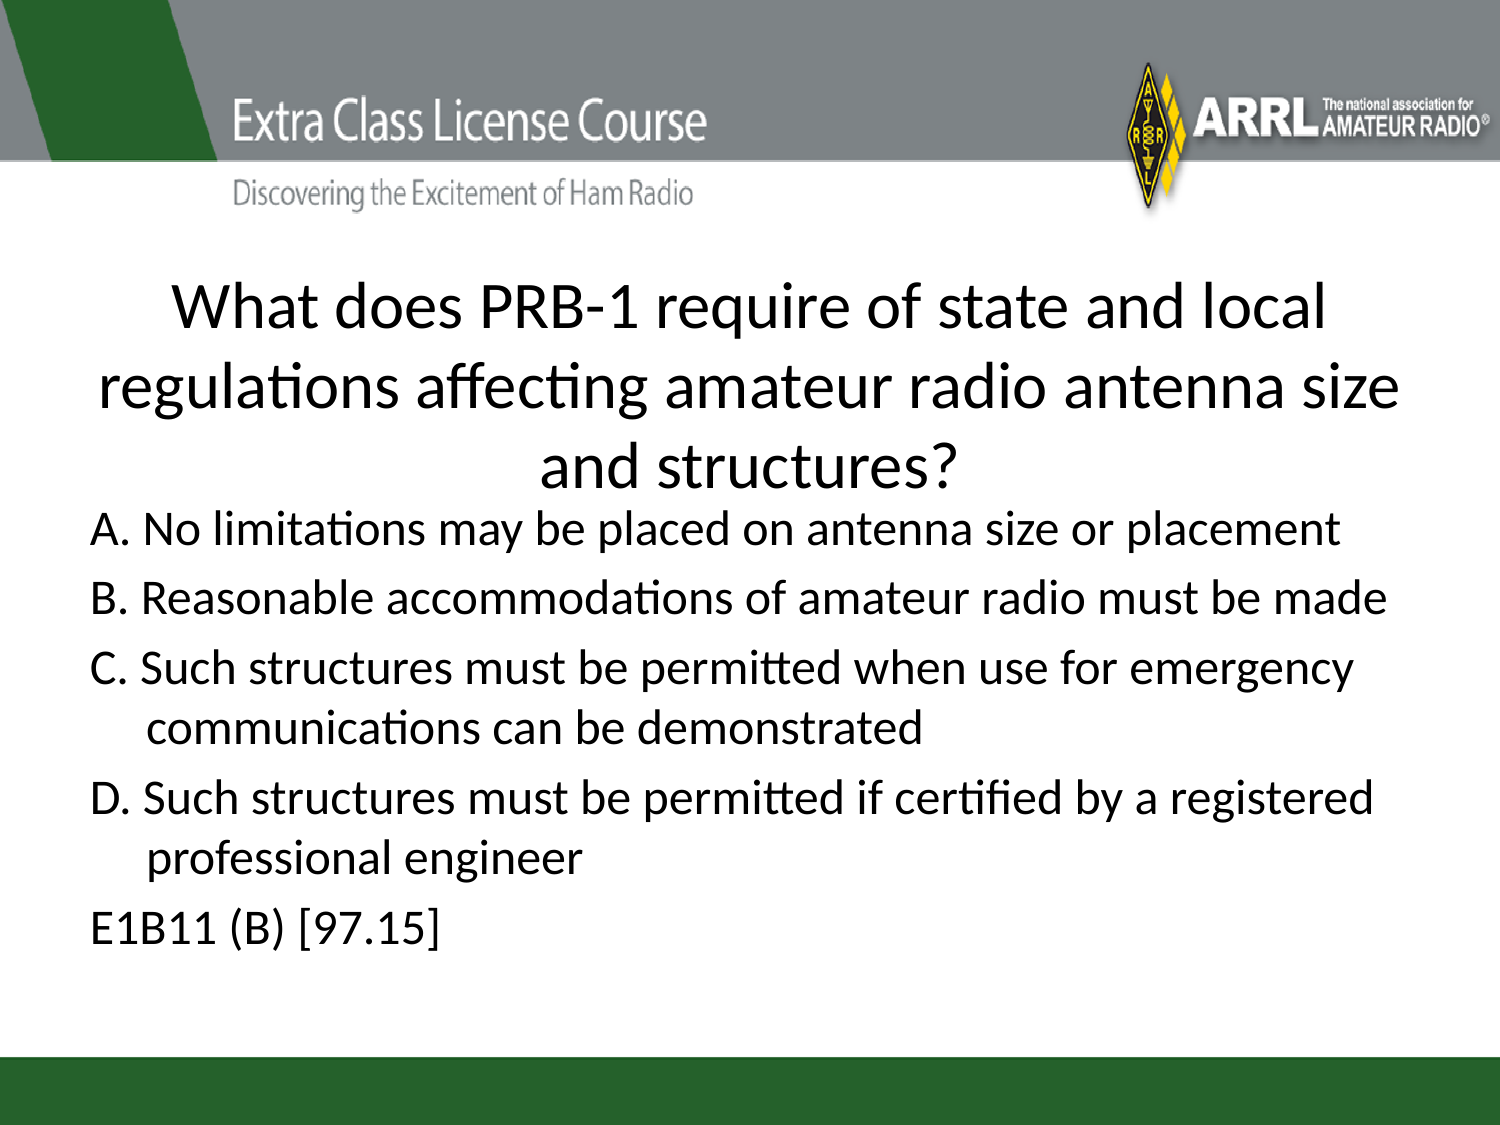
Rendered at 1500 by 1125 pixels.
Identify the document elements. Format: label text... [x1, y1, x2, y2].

list A. No limitations may be placed on antenna size or placement B. Reasonable accommodations of amateur radio must be made C. Such structures must be permitted when use for emergency communications can be demonstrated D. Such structures must be permitted if certified by a registered professional engineer E1B11 (B) [97.15] [75, 487, 1425, 1005]
title What does PRB-1 require of state and local regulations affecting amateur radio antenna size and structures? [75, 254, 1425, 443]
picture [0, 0, 1500, 1125]
